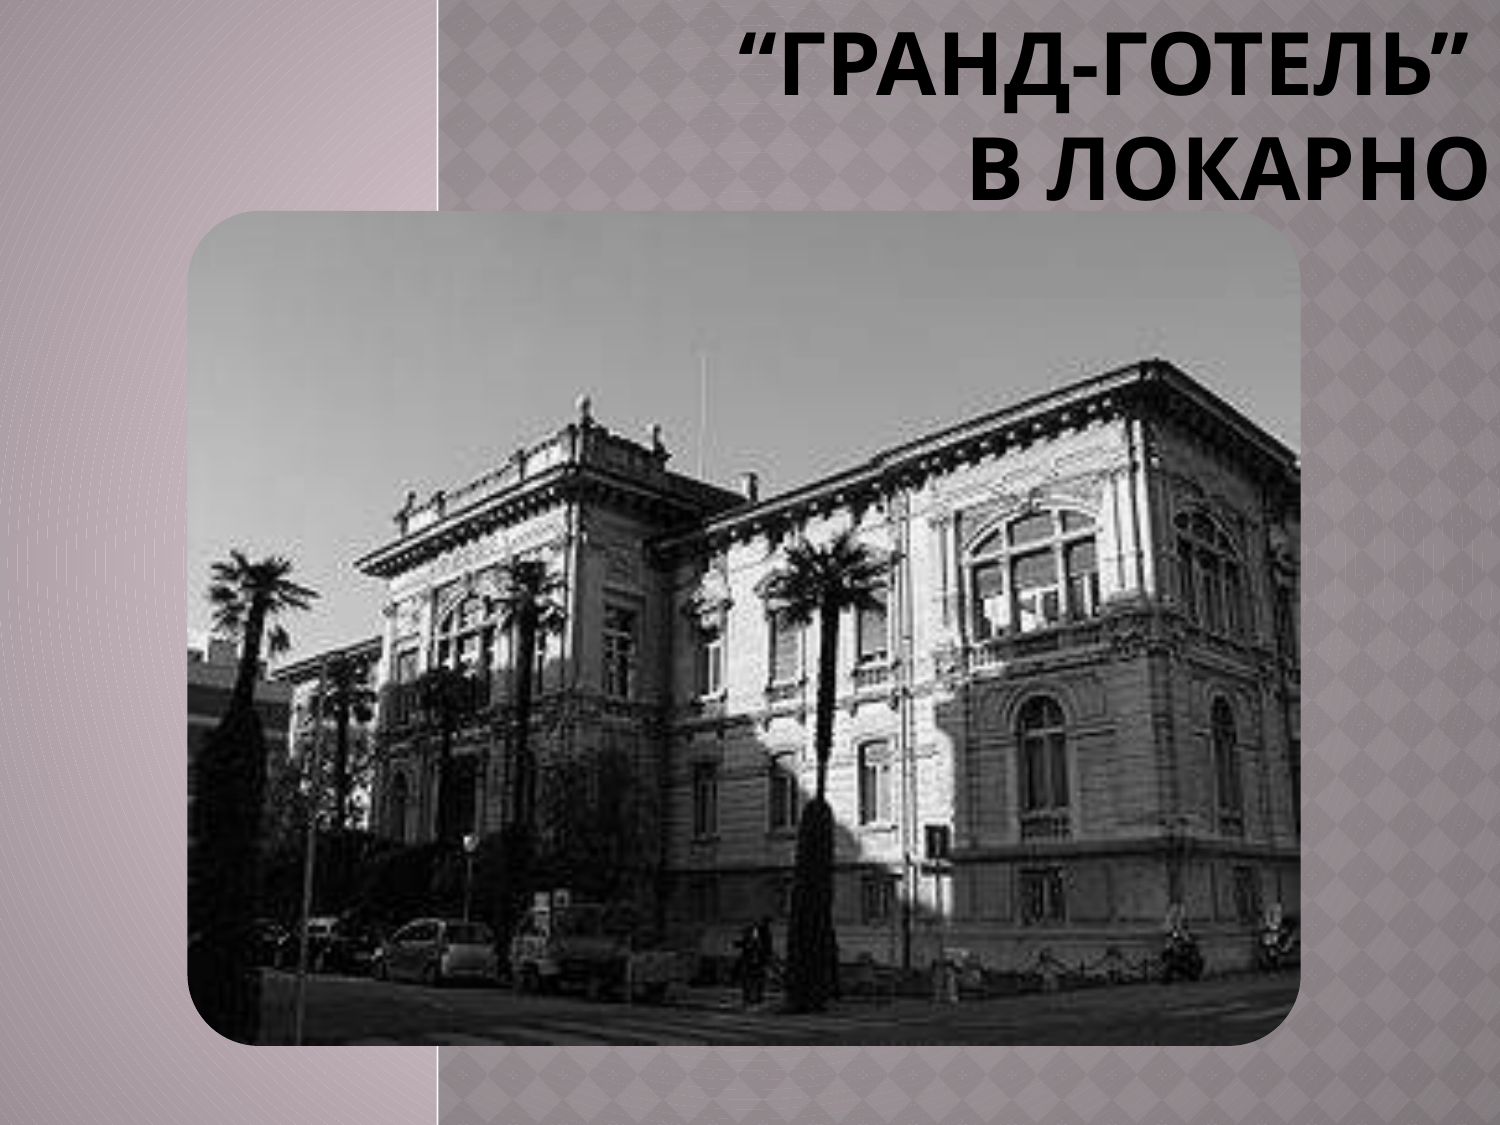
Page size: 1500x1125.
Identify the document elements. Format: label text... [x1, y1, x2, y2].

picture [186, 210, 1302, 1047]
title “Гранд-готель” в Локарно [0, 0, 1500, 218]
